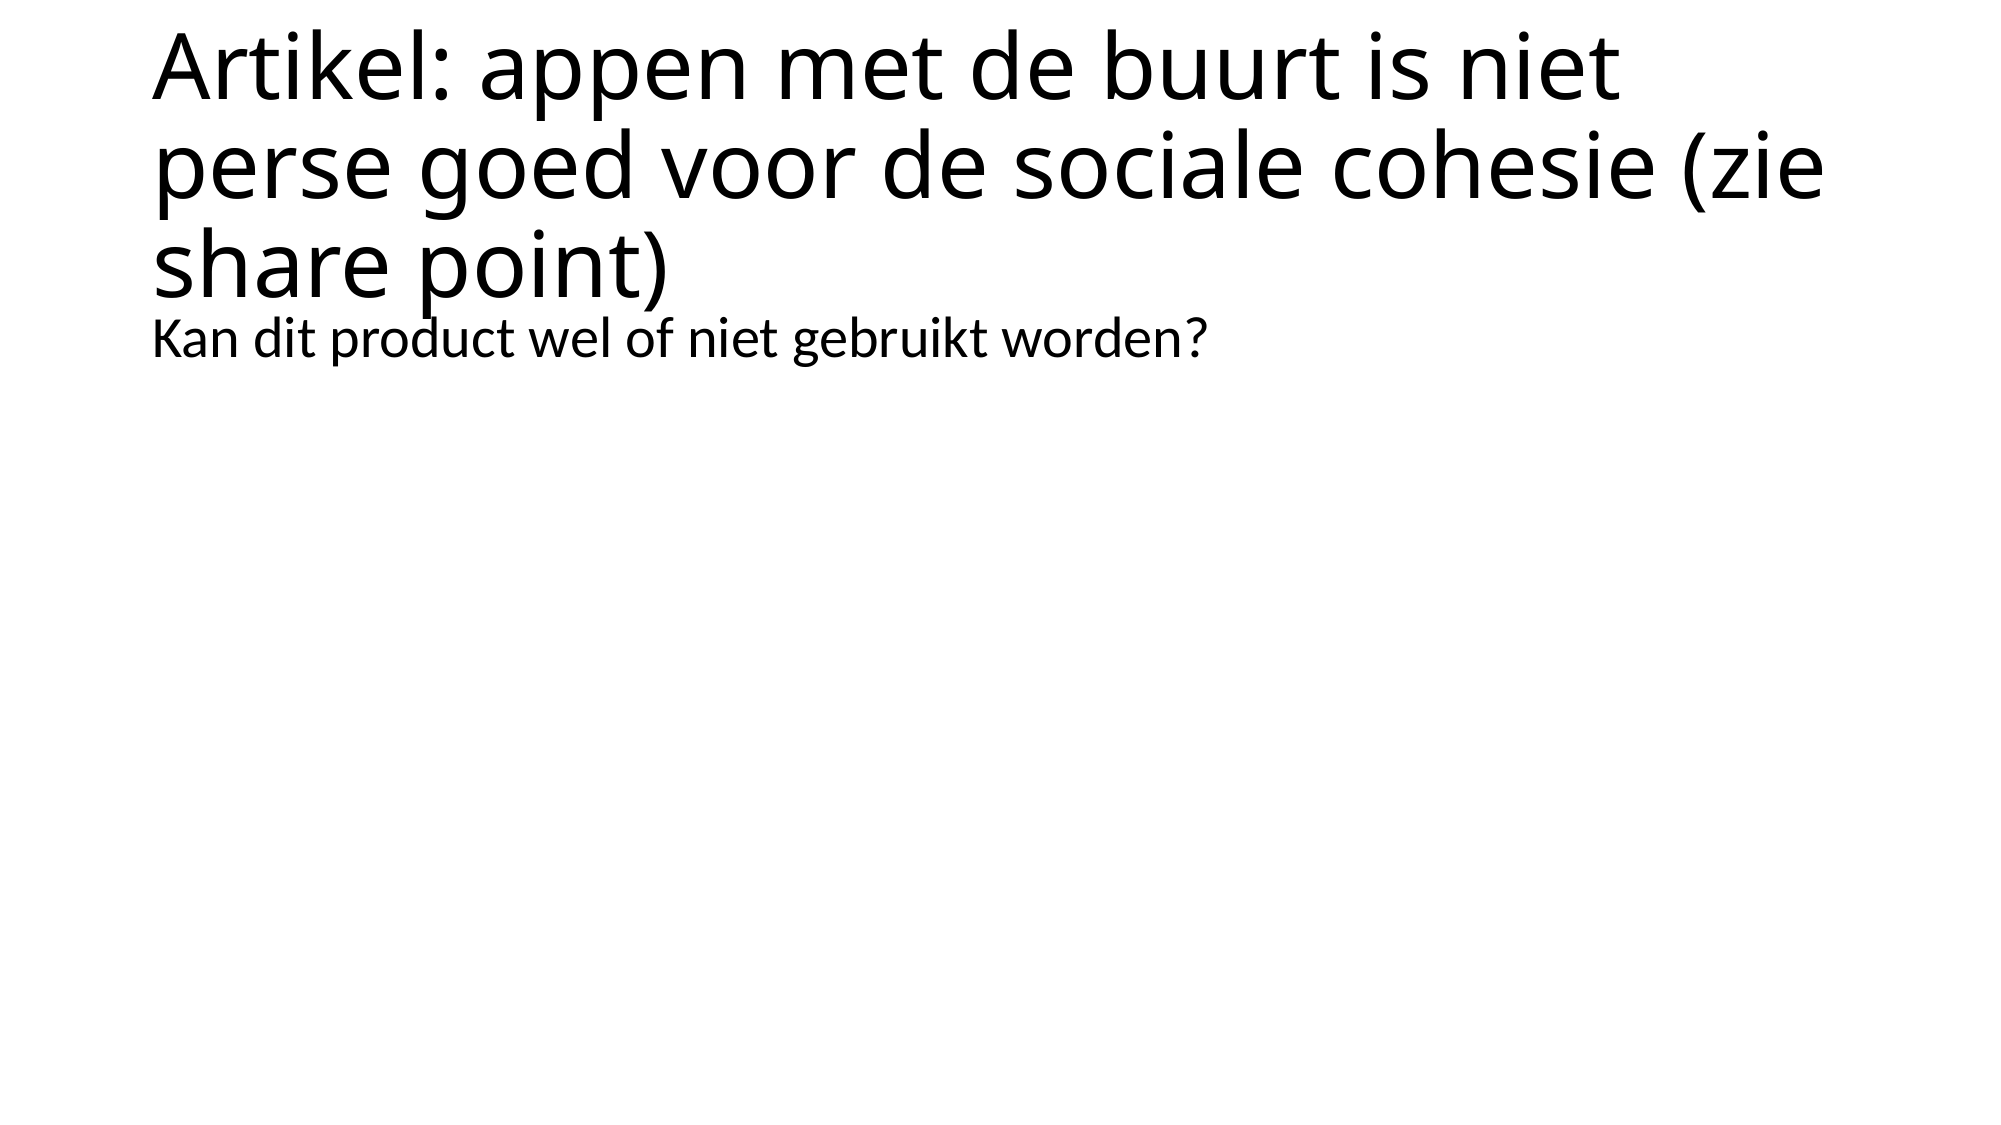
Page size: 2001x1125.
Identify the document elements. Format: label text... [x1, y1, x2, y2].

list Kan dit product wel of niet gebruikt worden? [137, 299, 1863, 1014]
title Artikel: appen met de buurt is niet perse goed voor de sociale cohesie (zie share point) [137, 59, 1863, 278]
